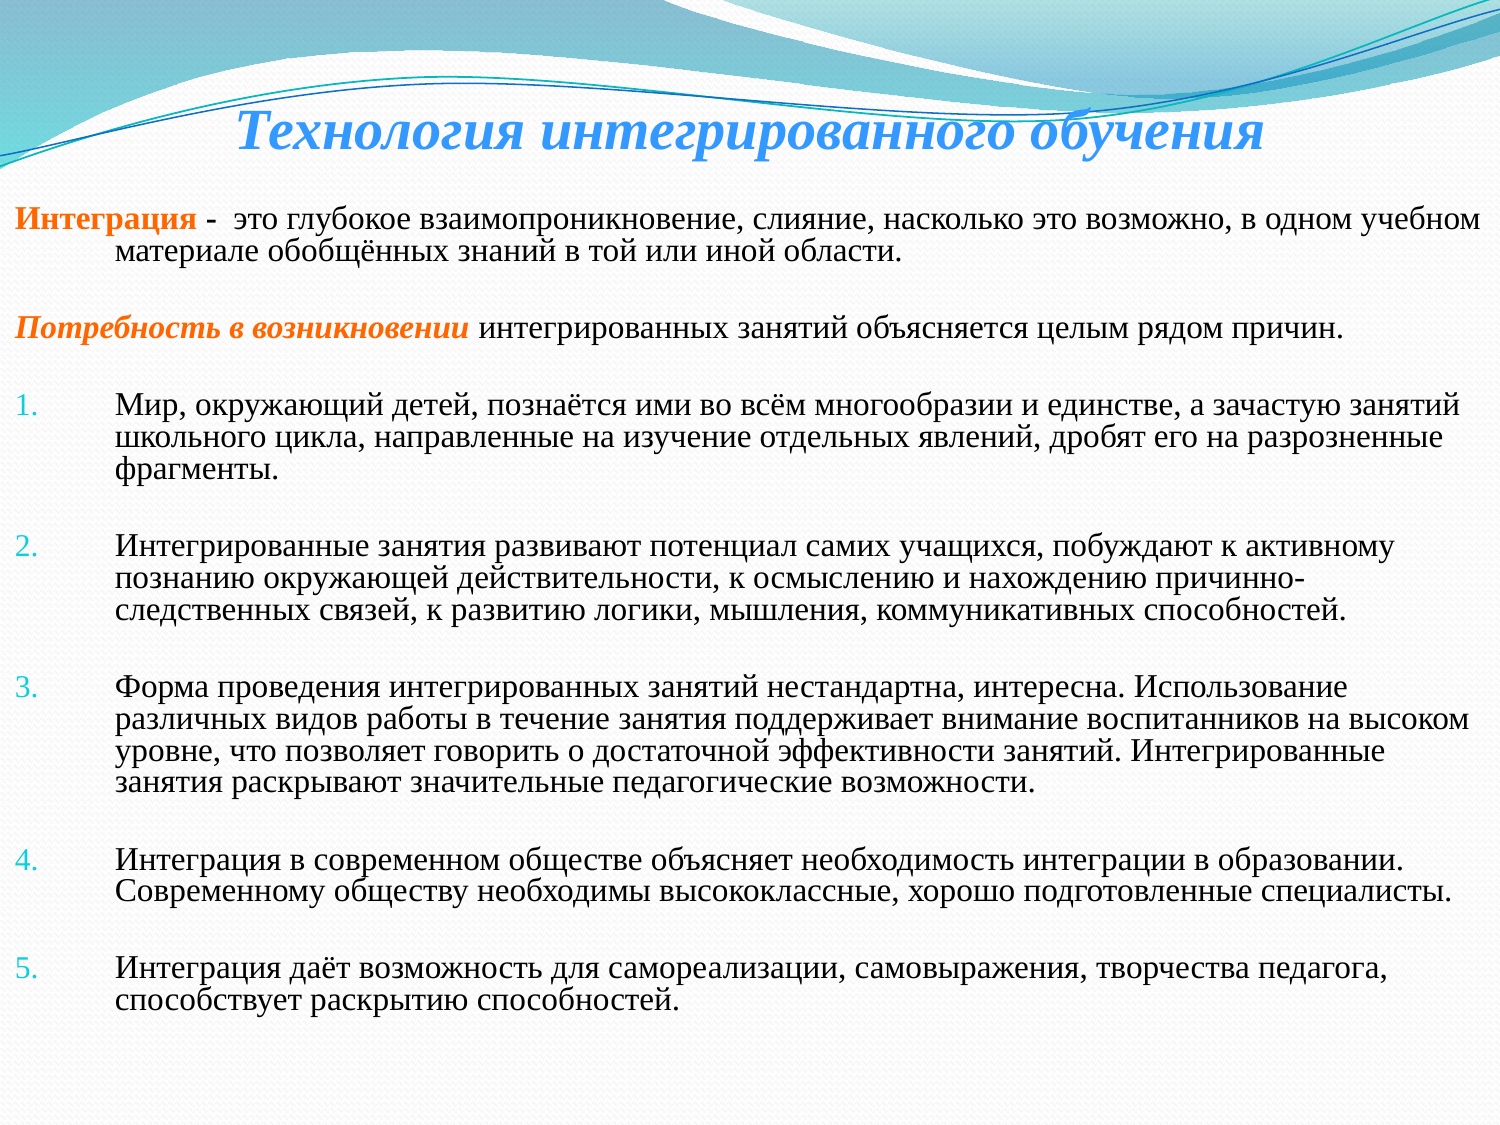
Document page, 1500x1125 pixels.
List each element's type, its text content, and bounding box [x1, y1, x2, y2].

list Интеграция - это глубокое взаимопроникновение, слияние, насколько это возможно, в одном учебном материале обобщённых знаний в той или иной области. Потребность в возникновении интегрированных занятий объясняется целым рядом причин. Мир, окружающий детей, познаётся ими во всём многообразии и единстве, а зачастую занятий школьного цикла, направленные на изучение отдельных явлений, дробят его на разрозненные фрагменты. Интегрированные занятия развивают потенциал самих учащихся, побуждают к активному познанию окружающей действительности, к осмыслению и нахождению причинно-следственных связей, к развитию логики, мышления, коммуникативных способностей. Форма проведения интегрированных занятий нестандартна, интересна. Использование различных видов работы в течение занятия поддерживает внимание воспитанников на высоком уровне, что позволяет говорить о достаточной эффективности занятий. Интегрированные занятия раскрывают значительные педагогические возможности. Интеграция в современном обществе объясняет необходимость интеграции в образовании. Современному обществу необходимы высококлассные, хорошо подготовленные специалисты. Интеграция даёт возможность для самореализации, самовыражения, творчества педагога, способствует раскрытию способностей. [0, 196, 1500, 1083]
title Технология интегрированного обучения [75, 45, 1425, 162]
